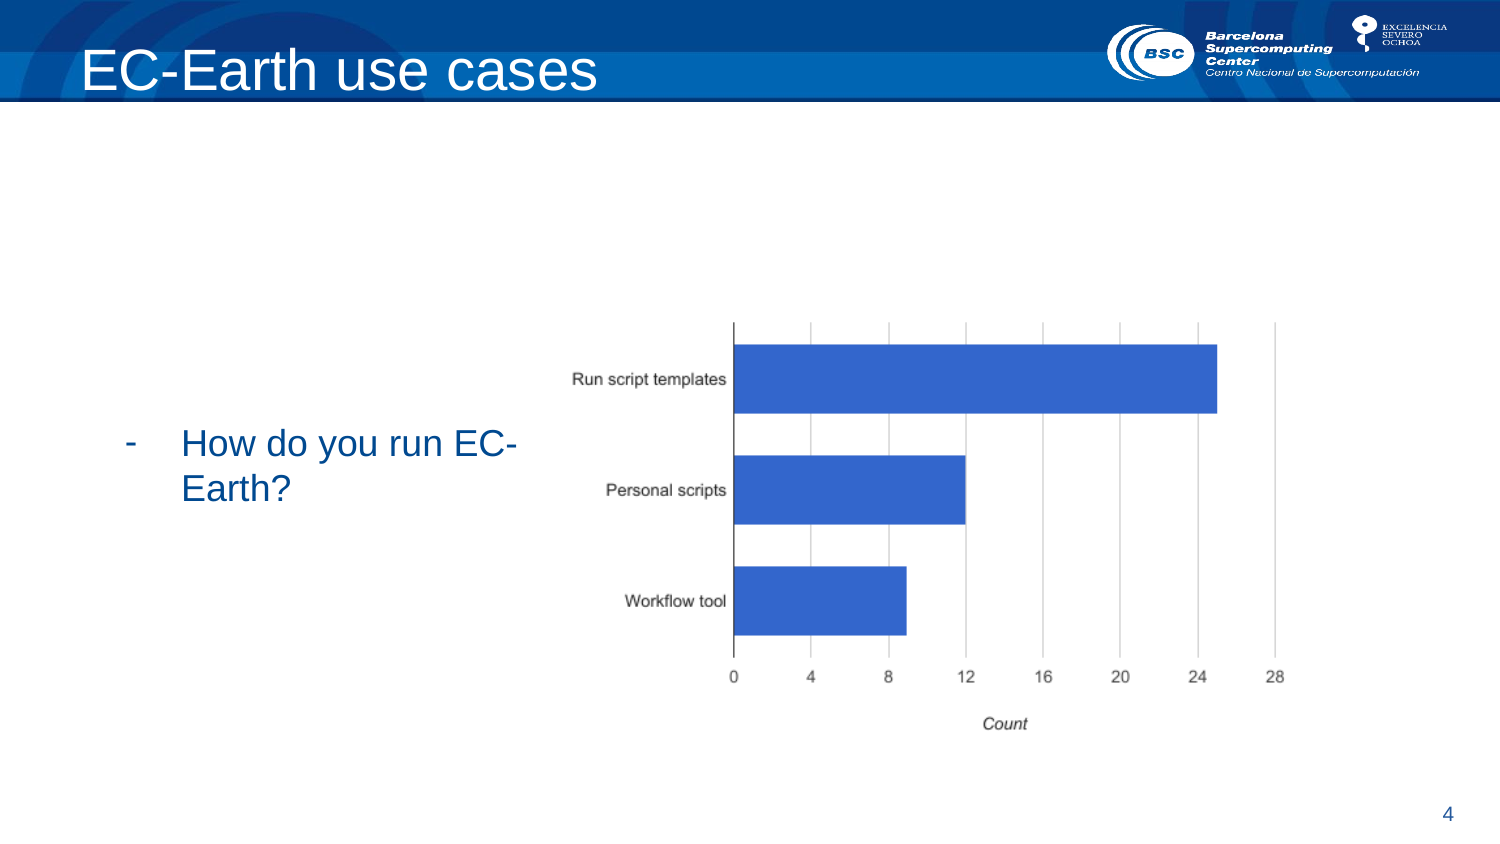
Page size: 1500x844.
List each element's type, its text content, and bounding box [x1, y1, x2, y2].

picture [565, 217, 1443, 761]
title EC-Earth use cases [65, 17, 1081, 102]
text_box How do you run EC-Earth? [91, 218, 563, 711]
picture [0, 0, 1500, 102]
